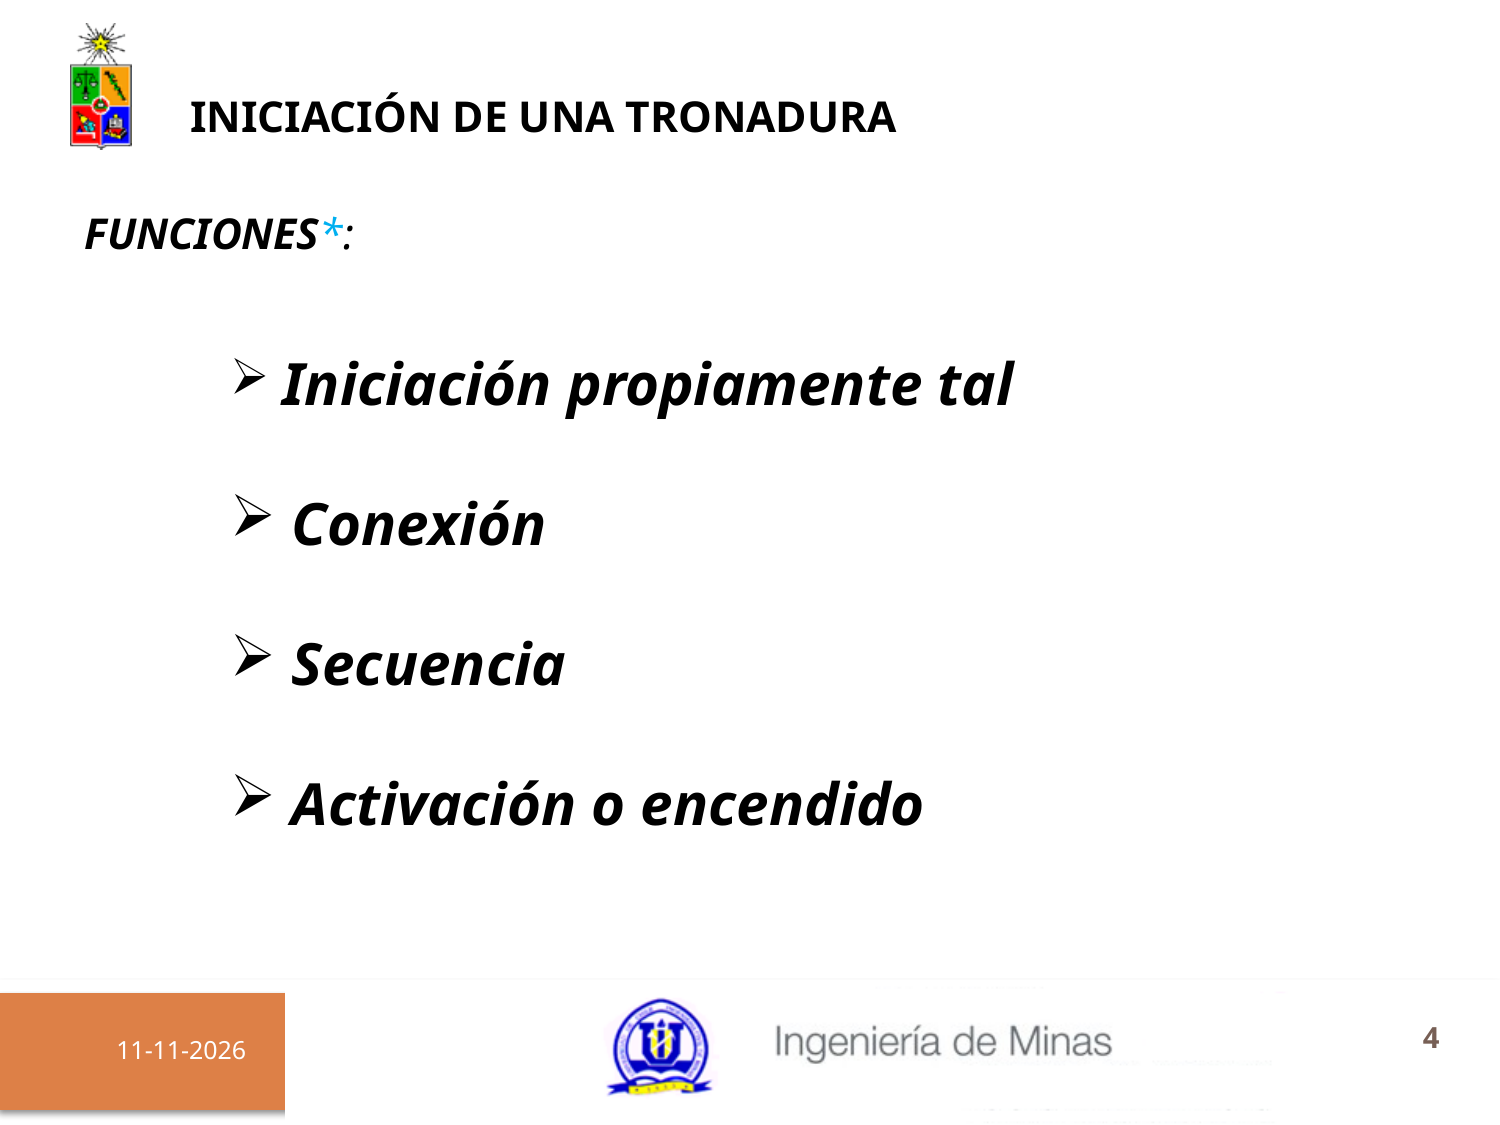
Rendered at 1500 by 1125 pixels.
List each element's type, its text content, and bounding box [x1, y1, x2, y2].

picture [285, 980, 1500, 1125]
text_box Iniciación de una tronadura [175, 81, 1266, 148]
picture [69, 23, 132, 151]
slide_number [12, 995, 279, 1108]
text_box Funciones*: [70, 199, 1161, 265]
text_box Iniciación propiamente tal Conexión Secuencia Activación o encendido [175, 339, 1055, 845]
